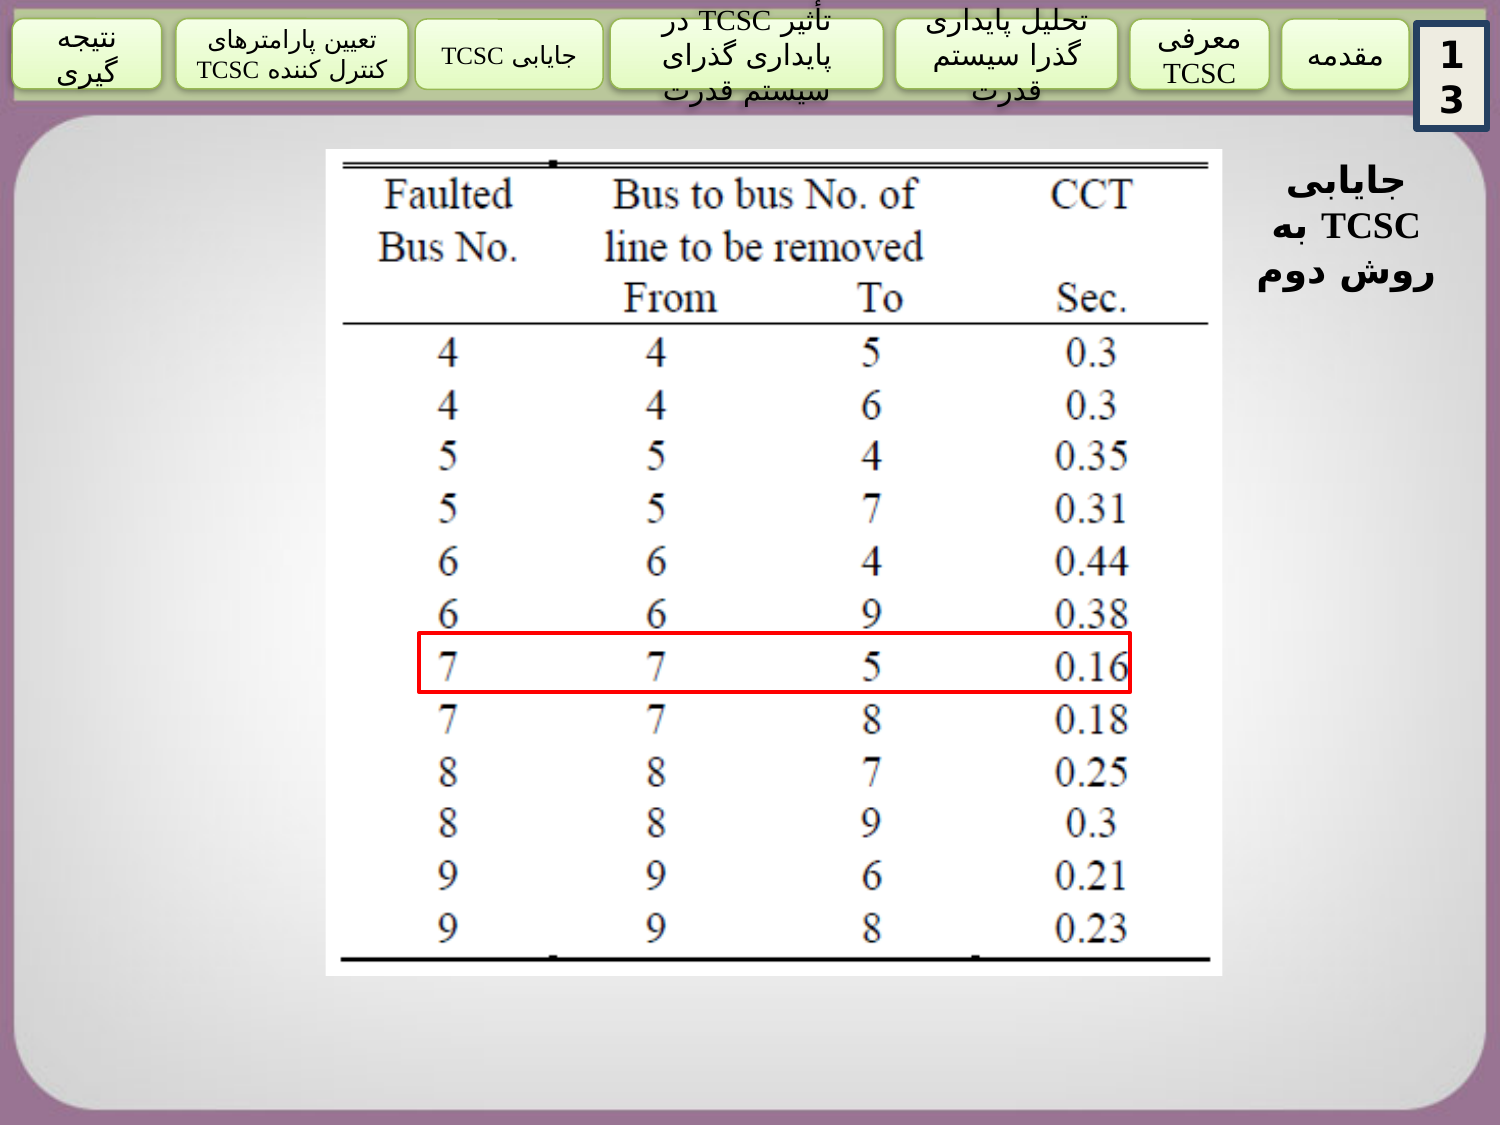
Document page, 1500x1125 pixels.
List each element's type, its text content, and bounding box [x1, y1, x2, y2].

text_box تعیین پارامترهای کنترل کننده TCSC [175, 17, 410, 90]
text_box تحلیل پایداری گذرا سیستم قدرت [894, 17, 1119, 90]
text_box معرفی TCSC [1129, 18, 1271, 91]
text_box مقدمه [1280, 18, 1410, 91]
text_box تأثیر TCSC در پایداری گذرای سیستم قدرت [609, 17, 885, 90]
text_box نتیجه گیری [11, 17, 163, 90]
text_box جایابی TCSC به روش دوم [1223, 148, 1470, 299]
text_box 13 [1416, 23, 1488, 129]
text_box جایابی TCSC [414, 18, 604, 91]
picture [0, 0, 1500, 1125]
